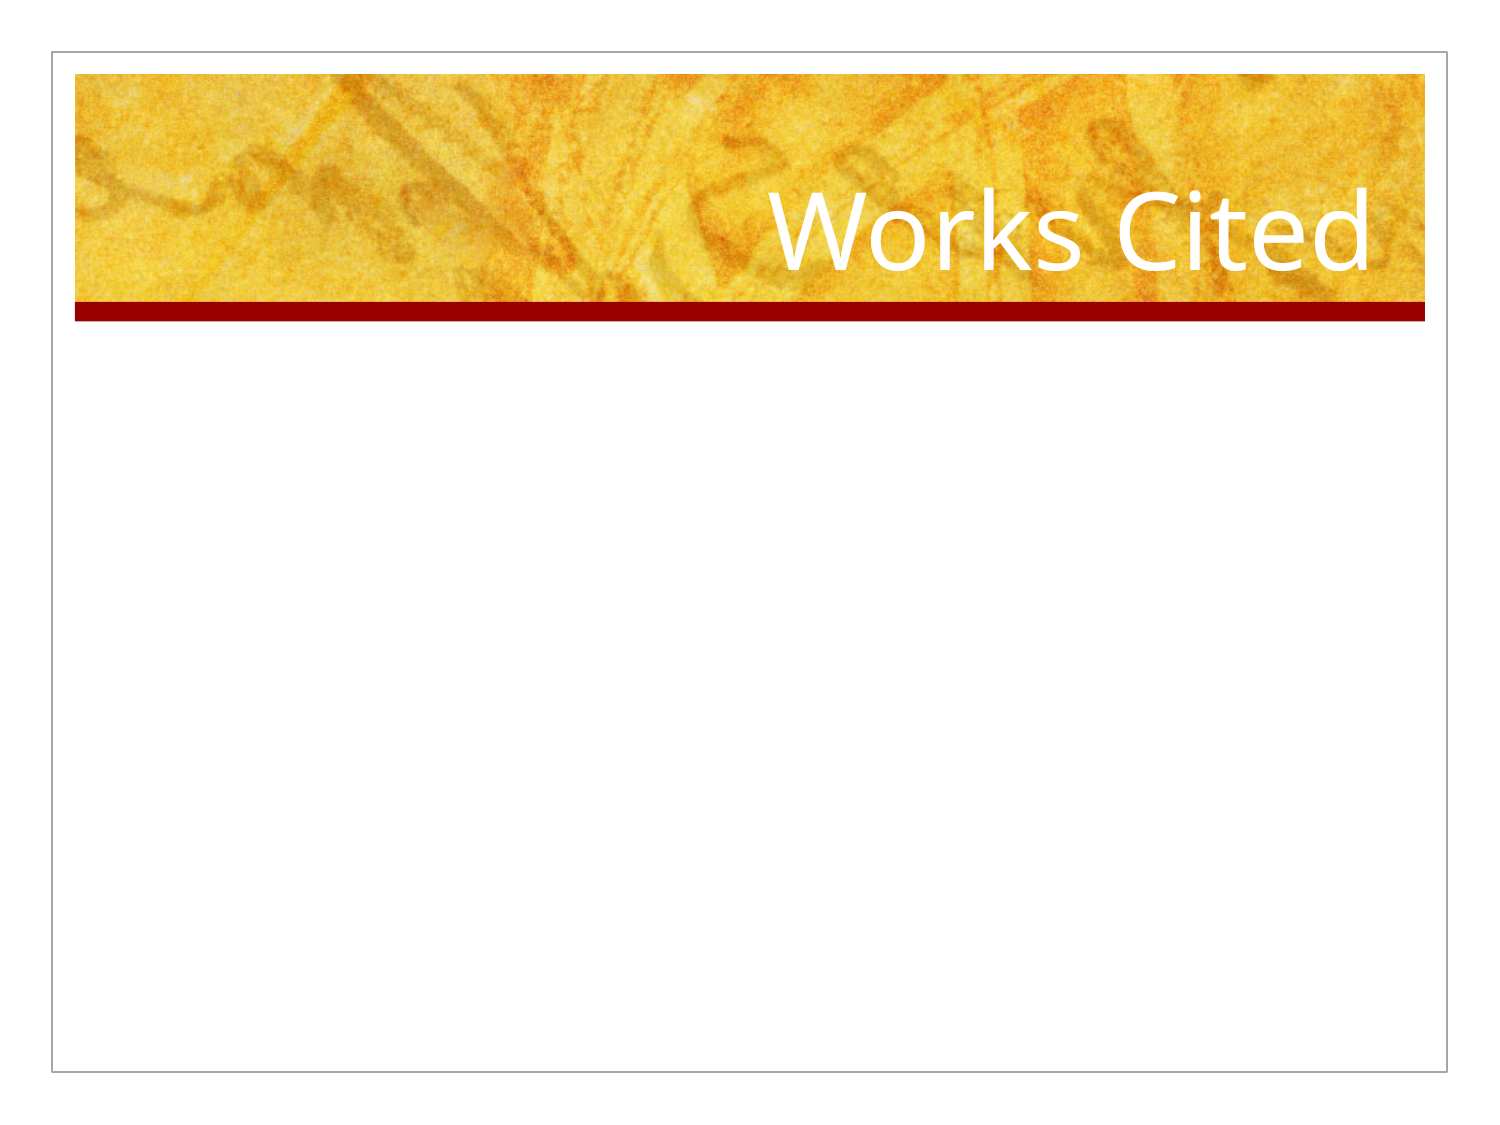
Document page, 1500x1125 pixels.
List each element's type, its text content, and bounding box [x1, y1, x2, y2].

picture [75, 74, 1425, 301]
title Works Cited [108, 74, 1392, 292]
